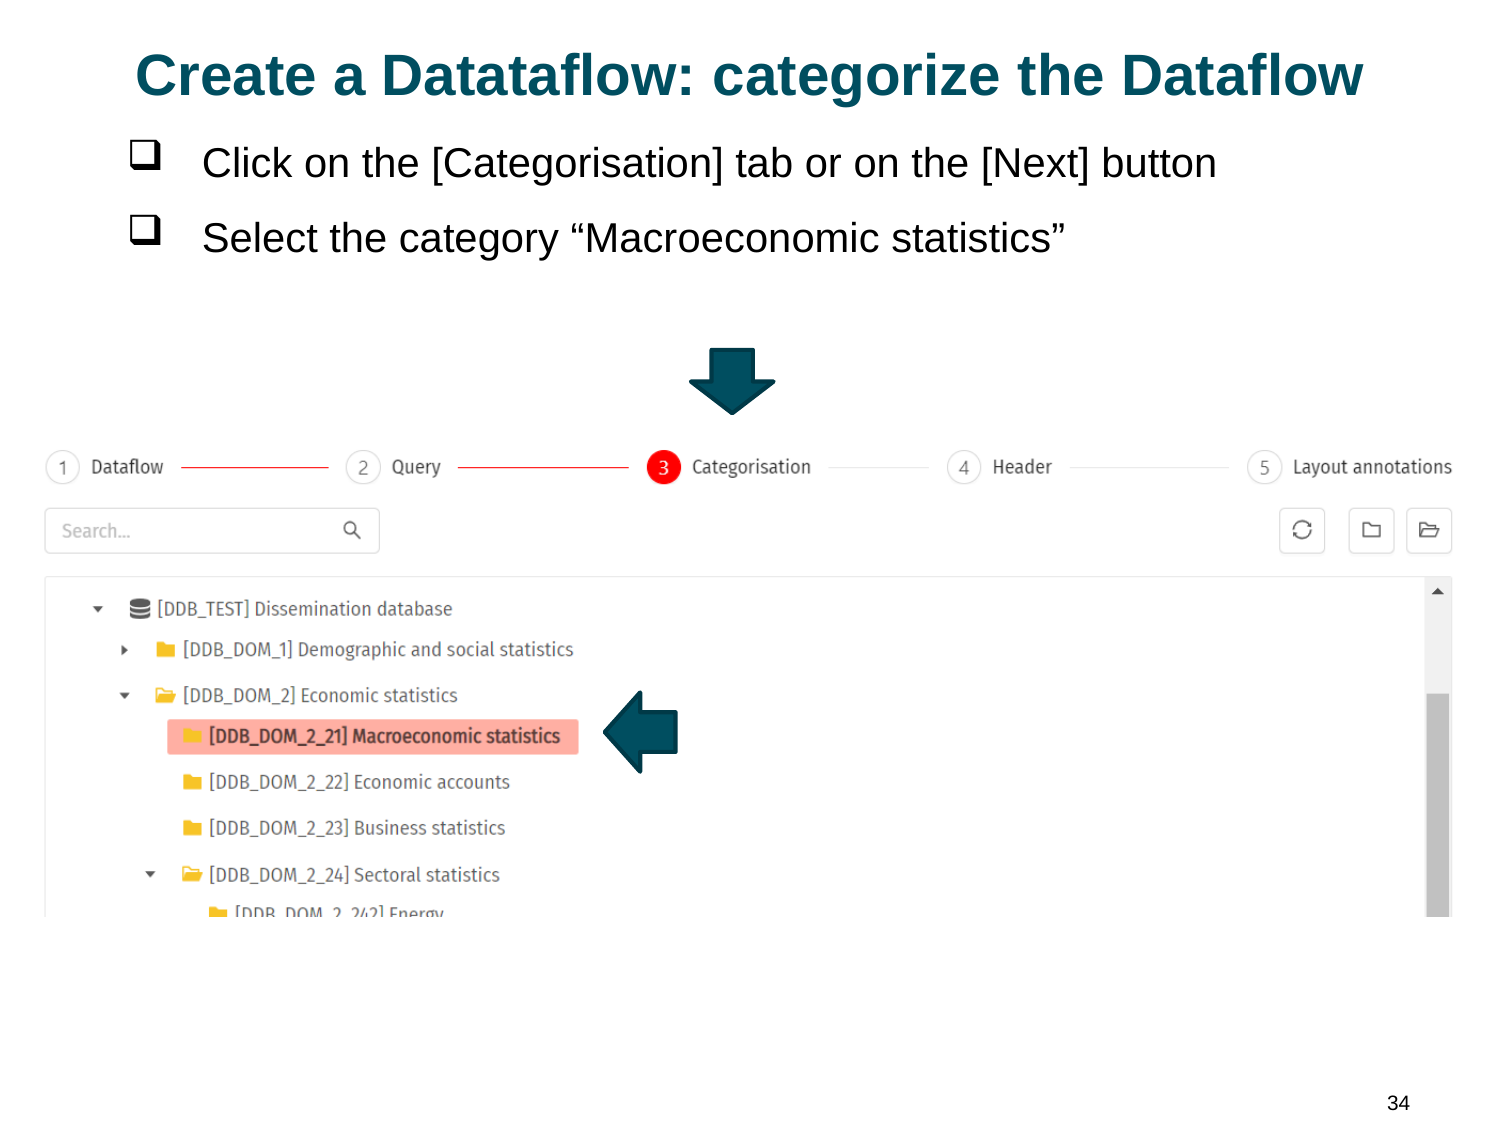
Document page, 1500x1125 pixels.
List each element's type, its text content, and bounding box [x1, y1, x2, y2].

text_box Click on the [Categorisation] tab or on the [Next] button Select the category “Macroeconomic statistics” [112, 127, 1465, 411]
text_box [688, 347, 776, 415]
picture [36, 418, 1464, 918]
title Create a Datataflow: categorize the Dataflow [75, 20, 1425, 125]
slide_number 34 [1074, 1082, 1425, 1125]
